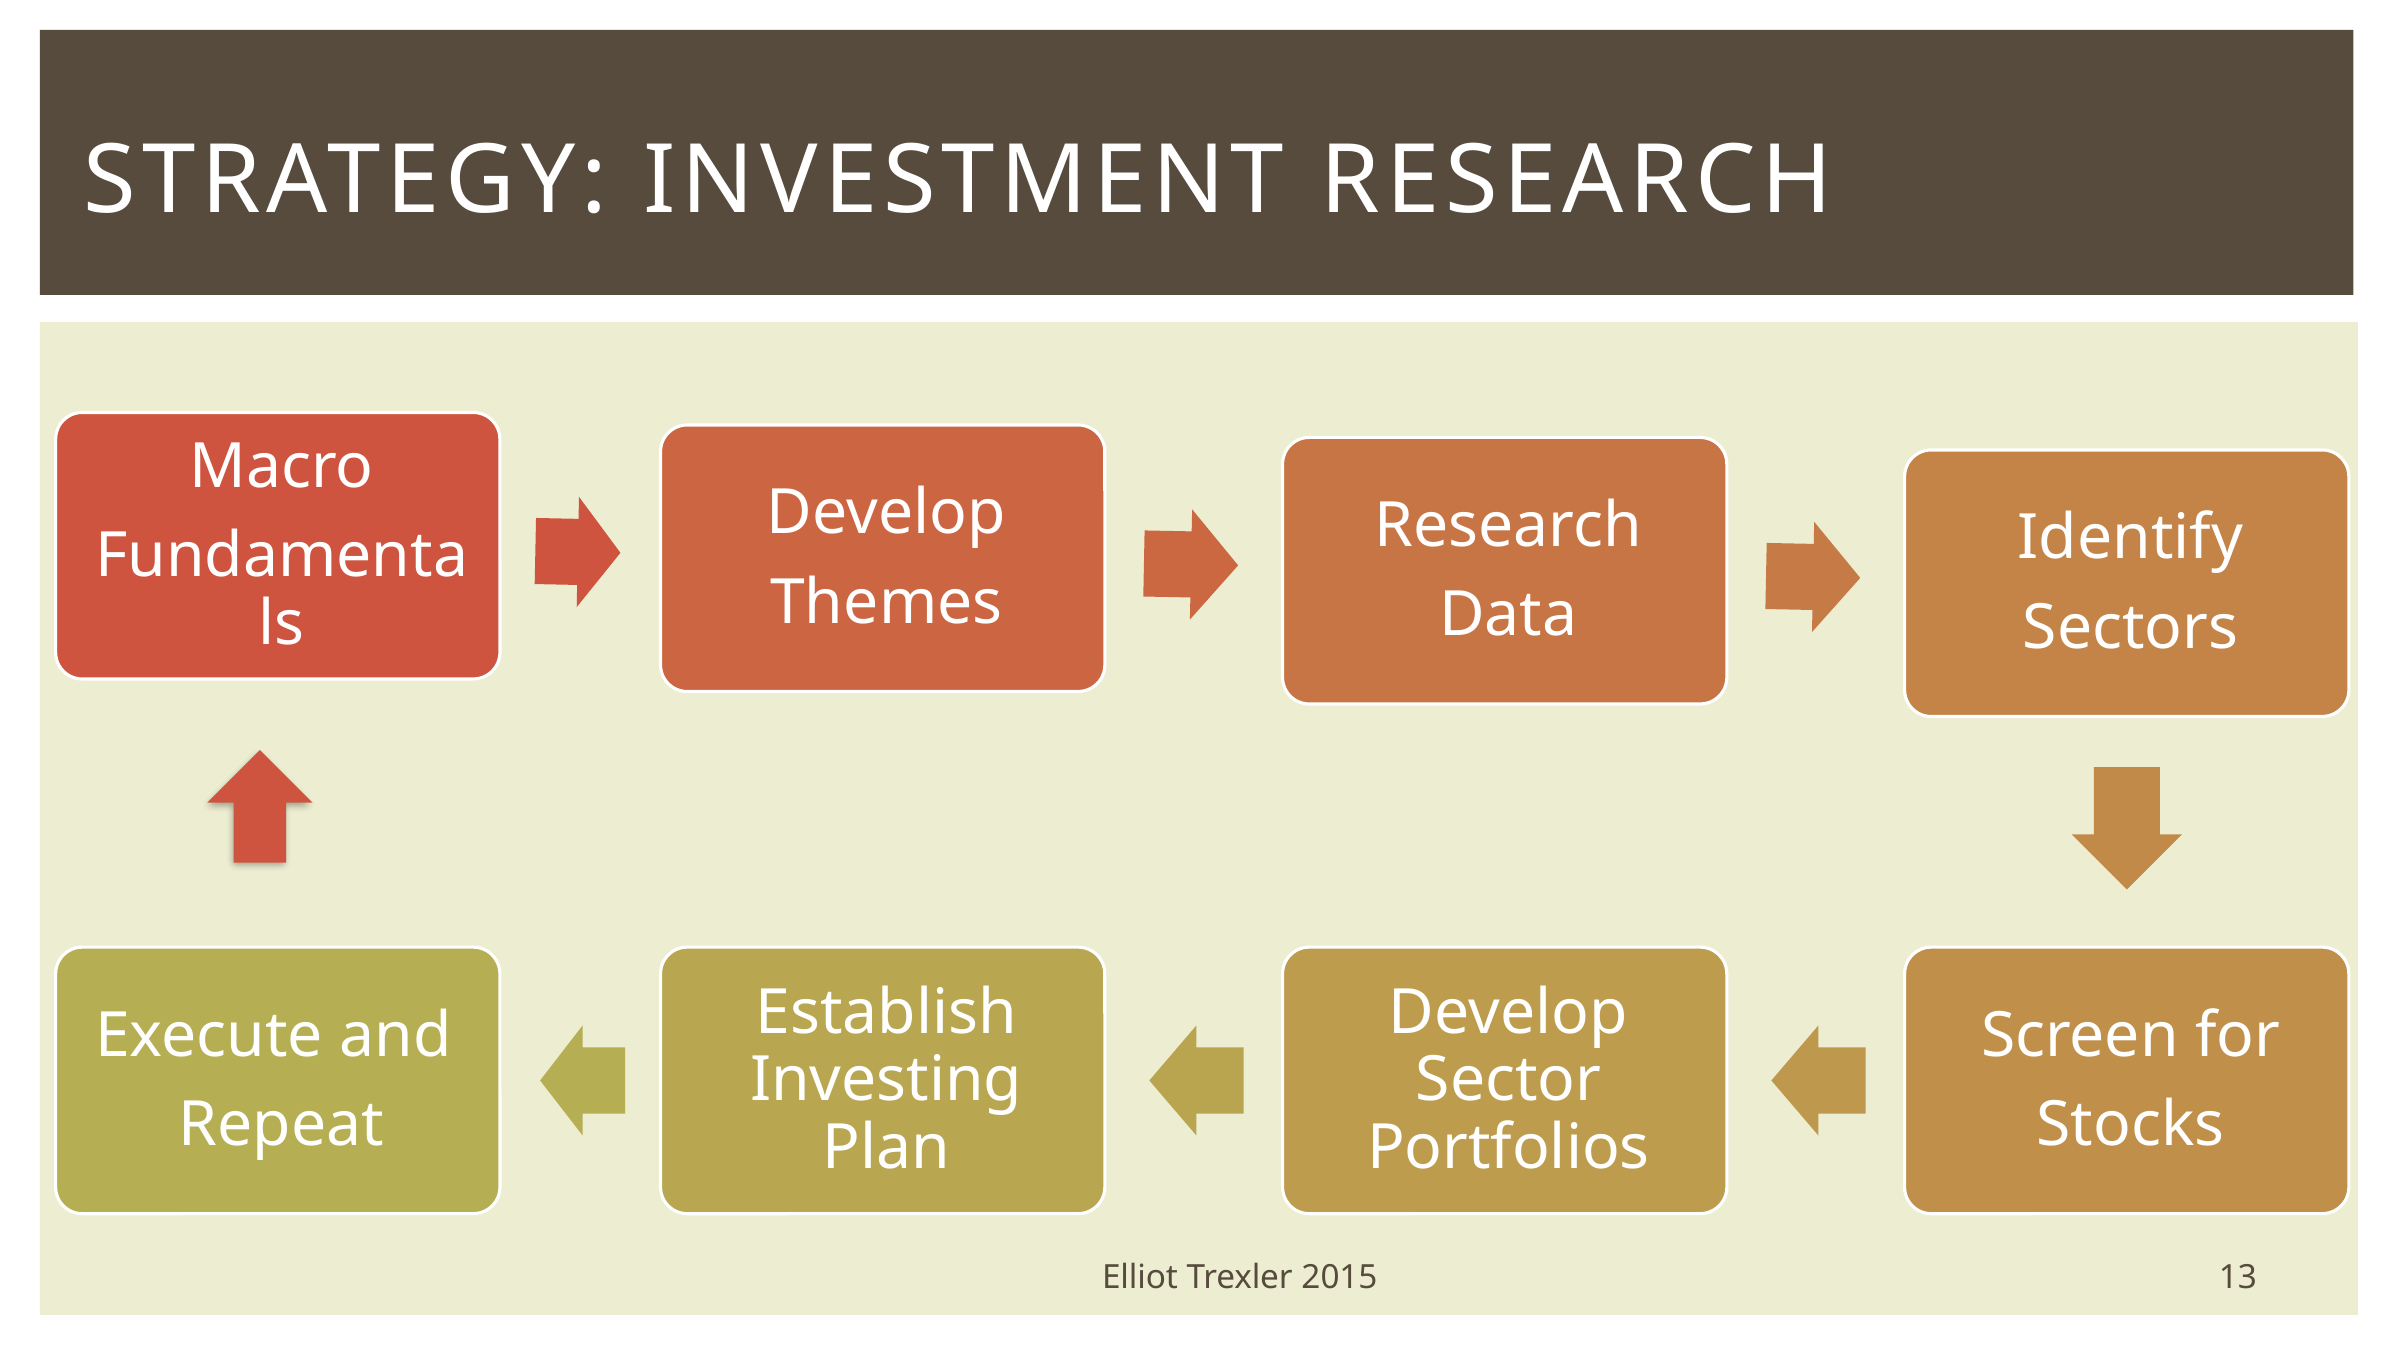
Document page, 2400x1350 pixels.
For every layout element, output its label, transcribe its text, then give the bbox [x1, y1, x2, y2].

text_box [37, 324, 2351, 1350]
title Strategy: investment Research [62, 70, 2263, 278]
